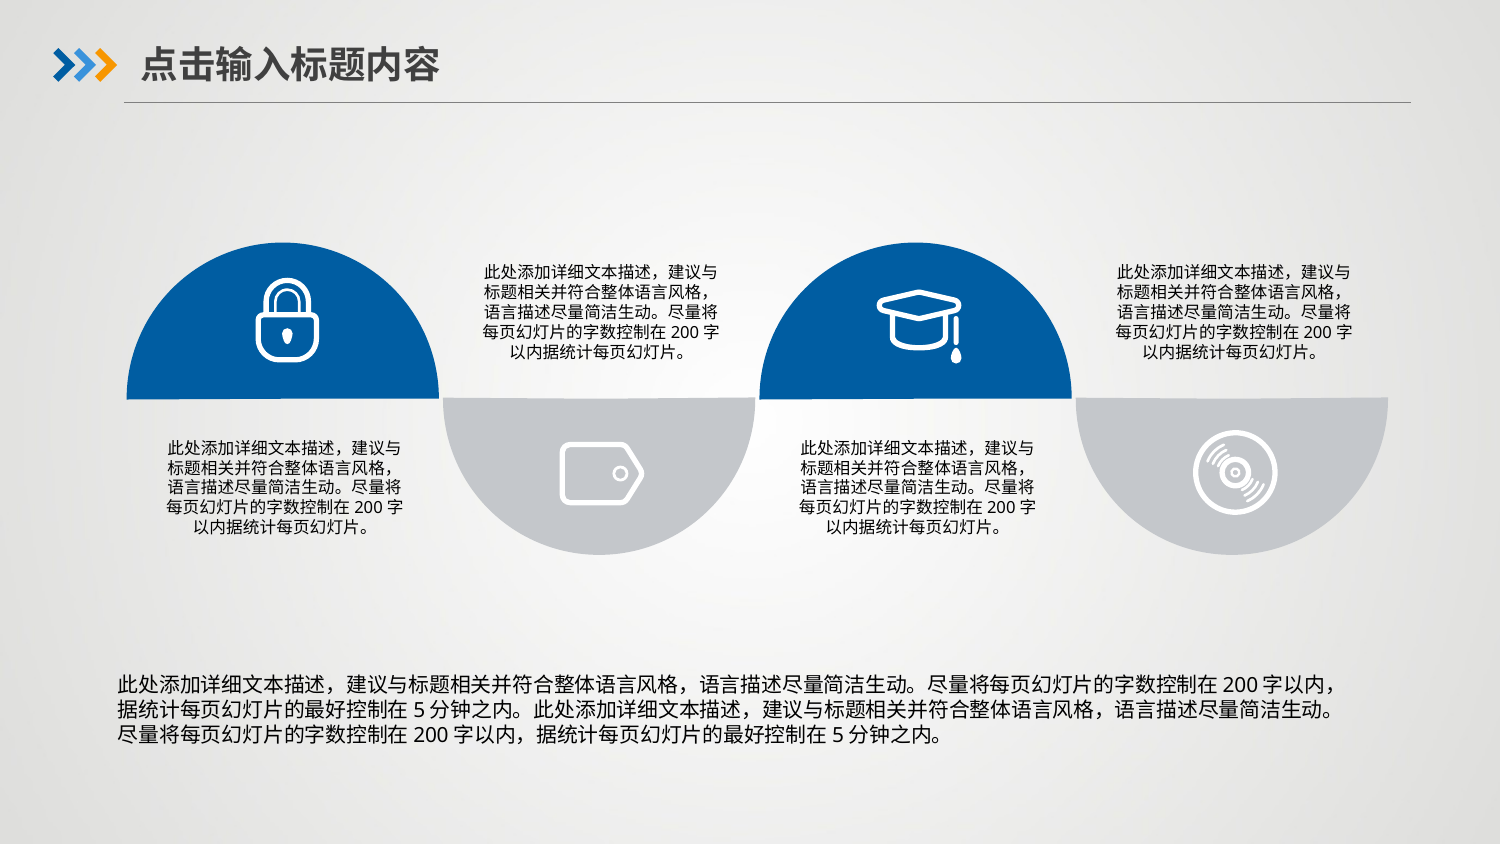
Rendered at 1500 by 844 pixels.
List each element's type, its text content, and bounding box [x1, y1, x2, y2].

text_box 此处添加详细文本描述，建议与标题相关并符合整体语言风格，语言描述尽量简洁生动。尽量将每页幻灯片的字数控制在200字以内，据统计每页幻灯片的最好控制在5分钟之内。此处添加详细文本描述，建议与标题相关并符合整体语言风格，语言描述尽量简洁生动。尽量将每页幻灯片的字数控制在200字以内，据统计每页幻灯片的最好控制在5分钟之内。 [103, 664, 1379, 755]
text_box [52, 47, 118, 82]
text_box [1075, 242, 1389, 555]
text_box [759, 242, 1072, 555]
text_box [442, 242, 756, 555]
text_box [126, 242, 439, 555]
text_box 点击输入标题内容 [140, 32, 491, 95]
picture [0, 0, 1500, 844]
